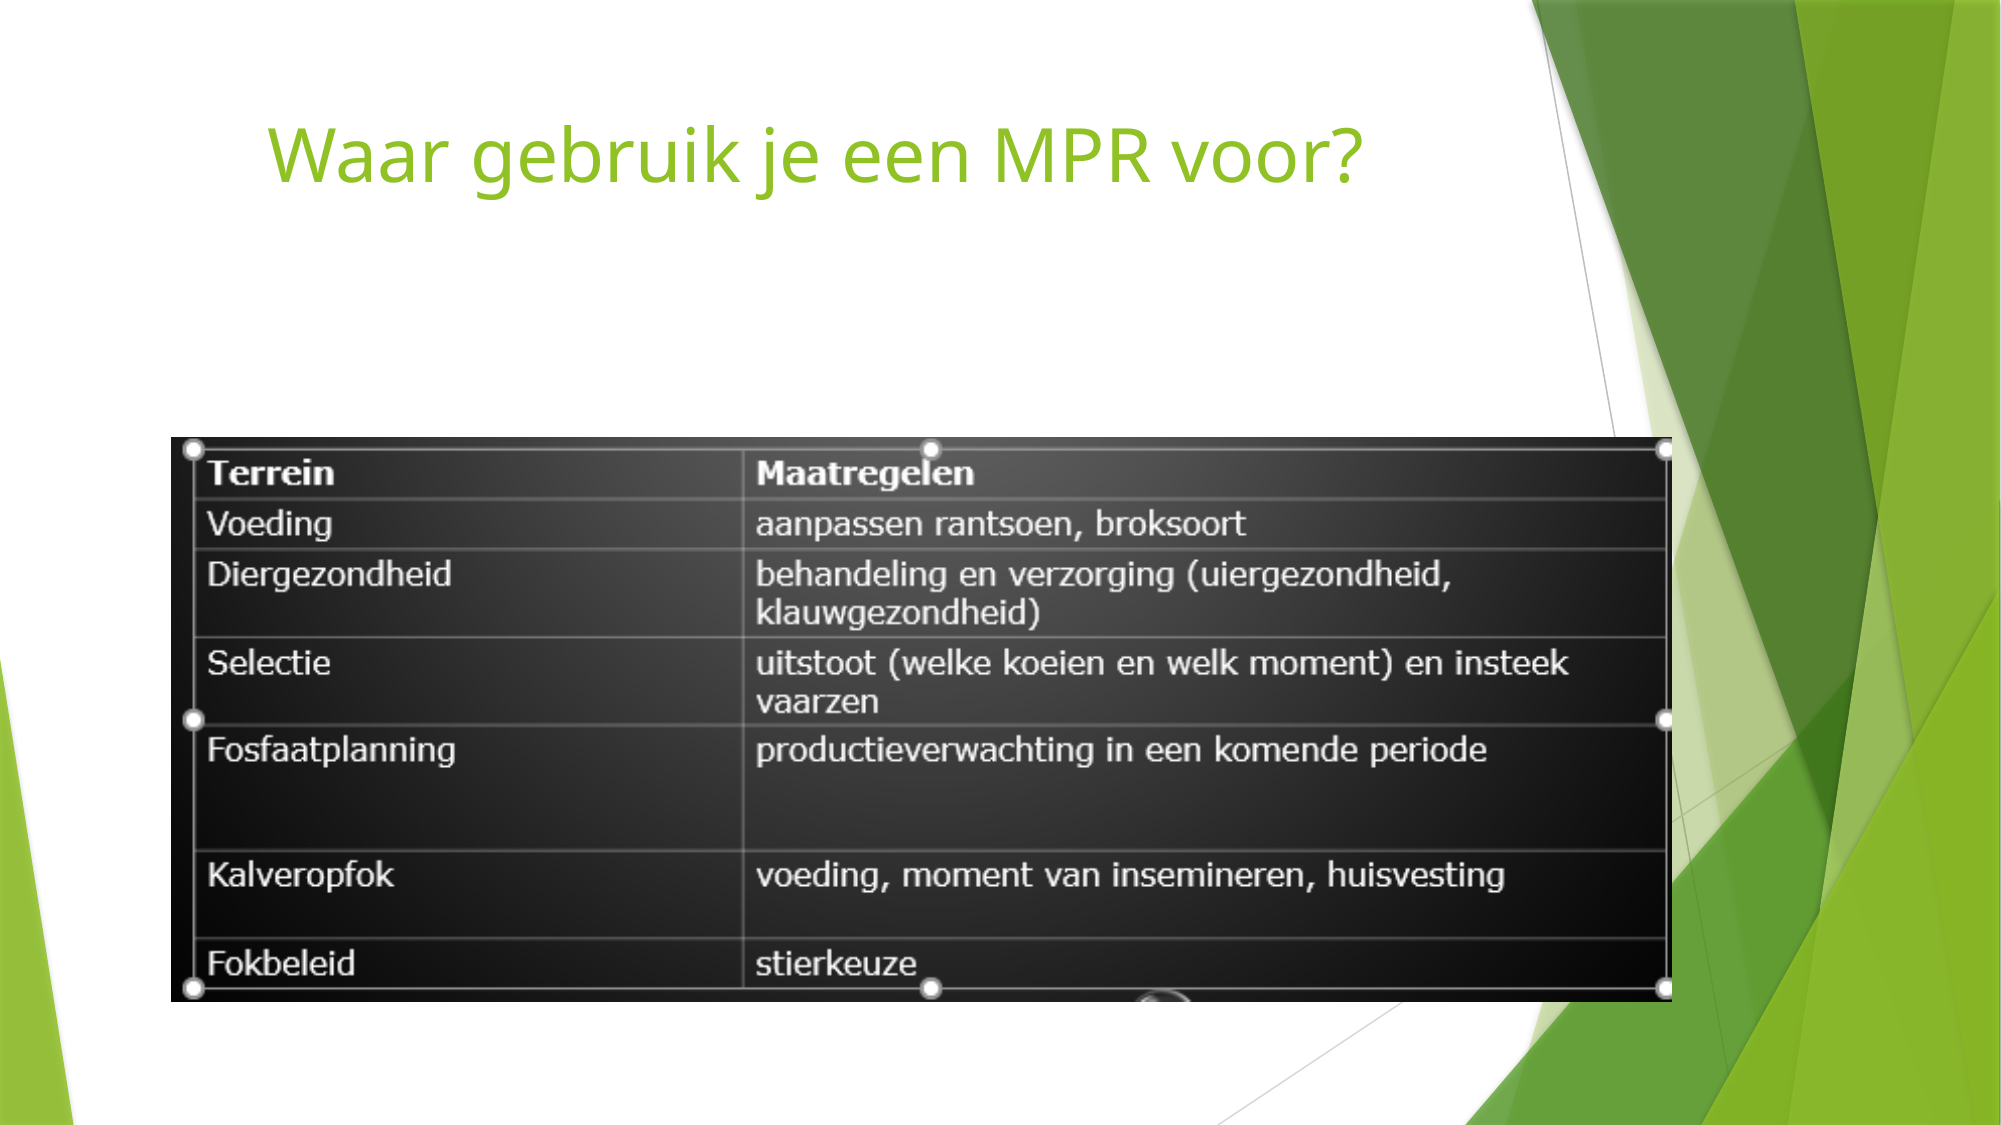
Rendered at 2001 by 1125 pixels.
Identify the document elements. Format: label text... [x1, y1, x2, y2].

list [171, 437, 1672, 1002]
title Waar gebruik je een MPR voor? [111, 99, 1522, 317]
